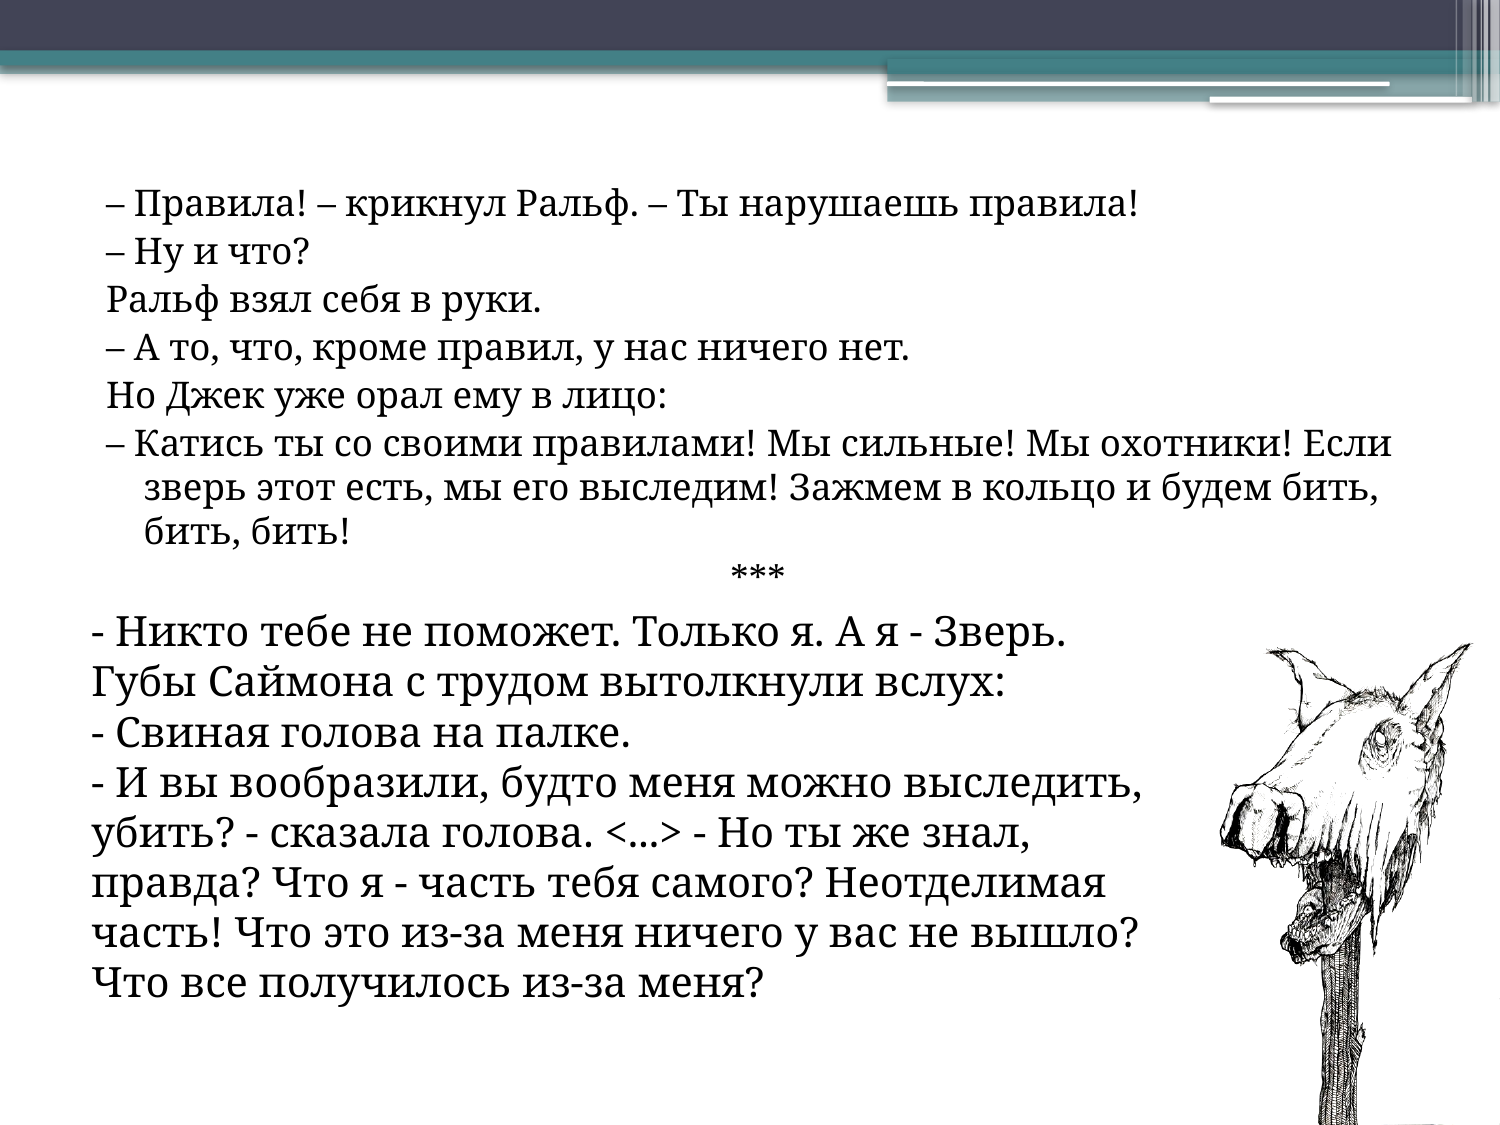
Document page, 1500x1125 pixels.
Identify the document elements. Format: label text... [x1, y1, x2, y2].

picture [1145, 638, 1500, 1125]
list – Правила! – крикнул Ральф. – Ты нарушаешь правила! – Ну и что? Ральф взял себя в руки. – А то, что, кроме правил, у нас ничего нет. Но Джек уже орал ему в лицо: – Катись ты со своими правилами! Мы сильные! Мы охотники! Если зверь этот есть, мы его выследим! Зажмем в кольцо и будем бить, бить, бить! *** [75, 172, 1425, 610]
text_box - Никто тебе не поможет. Только я. А я - Зверь. Губы Саймона с трудом вытолкнули вслух: - Свиная голова на палке. - И вы вообразили, будто меня можно выследить, убить? - сказала голова. <...> - Но ты же знал, правда? Что я - часть тебя самого? Неотделимая часть! Что это из-за меня ничего у вас не вышло? Что все получилось из-за меня? [76, 597, 1223, 1013]
